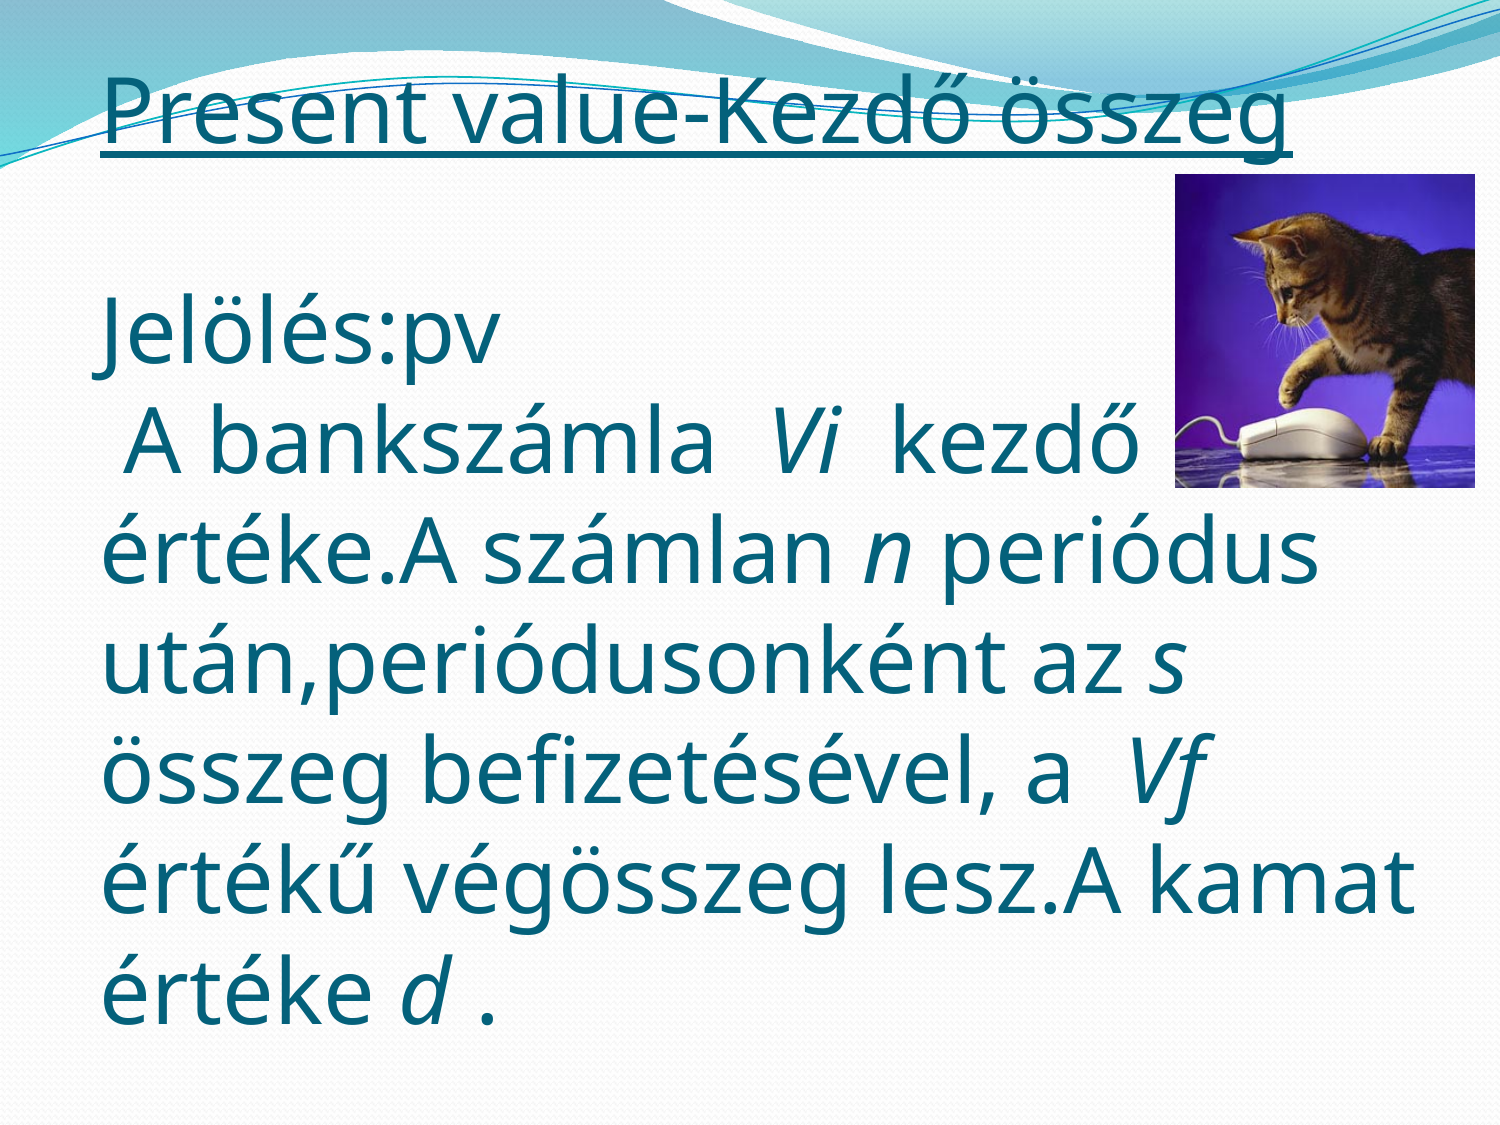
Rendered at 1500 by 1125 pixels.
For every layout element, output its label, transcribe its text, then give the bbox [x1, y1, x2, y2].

title Present value-Kezdő összeg Jelölés:pv A bankszámla Vi kezdő értéke.A számlan n periódus után,periódusonként az s összeg befizetésével, a Vf értékű végösszeg lesz.A kamat értéke d . [99, 37, 1475, 1043]
picture [1174, 174, 1476, 488]
